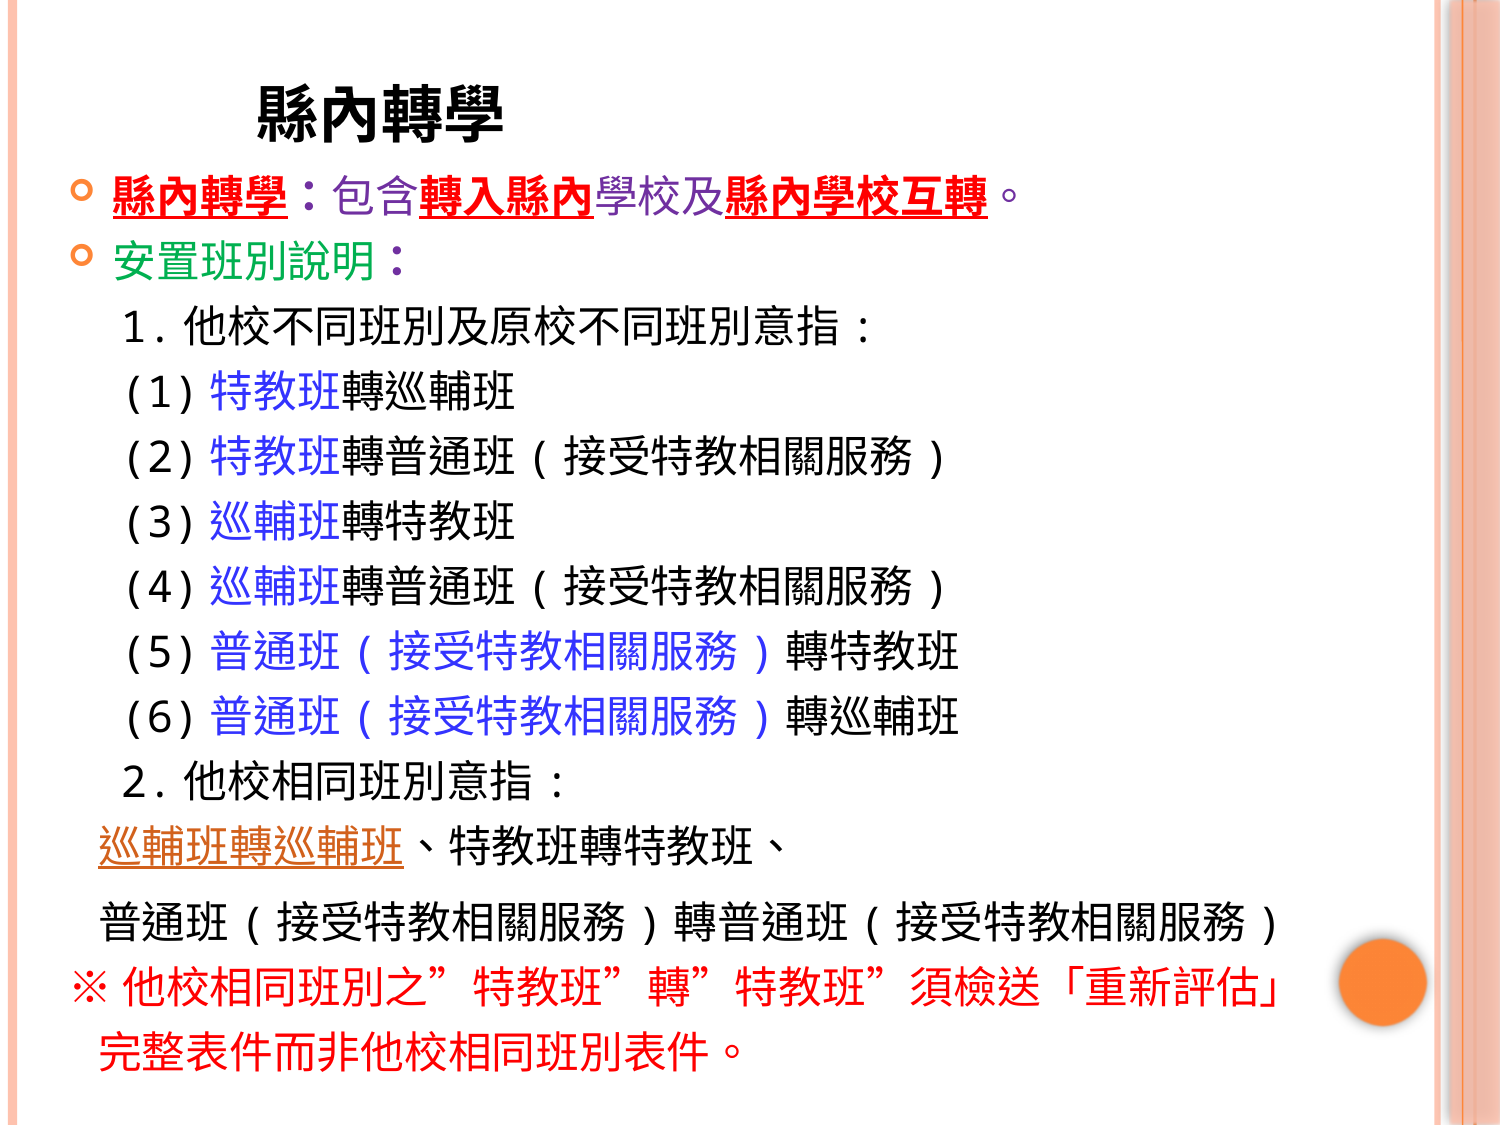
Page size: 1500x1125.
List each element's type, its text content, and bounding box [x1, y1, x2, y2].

list 縣內轉學：包含轉入縣內學校及縣內學校互轉。 安置班別說明： 1.他校不同班別及原校不同班別意指: (1)特教班轉巡輔班 (2)特教班轉普通班(接受特教相關服務) (3)巡輔班轉特教班 (4)巡輔班轉普通班(接受特教相關服務) (5)普通班(接受特教相關服務)轉特教班 (6)普通班(接受特教相關服務)轉巡輔班 2.他校相同班別意指: 巡輔班轉巡輔班、特教班轉特教班、 普通班(接受特教相關服務)轉普通班(接受特教相關服務) ※他校相同班別之”特教班”轉”特教班”須檢送「重新評估」 完整表件而非他校相同班別表件。 [53, 160, 1436, 1062]
title 縣內轉學 [75, 66, 1300, 160]
